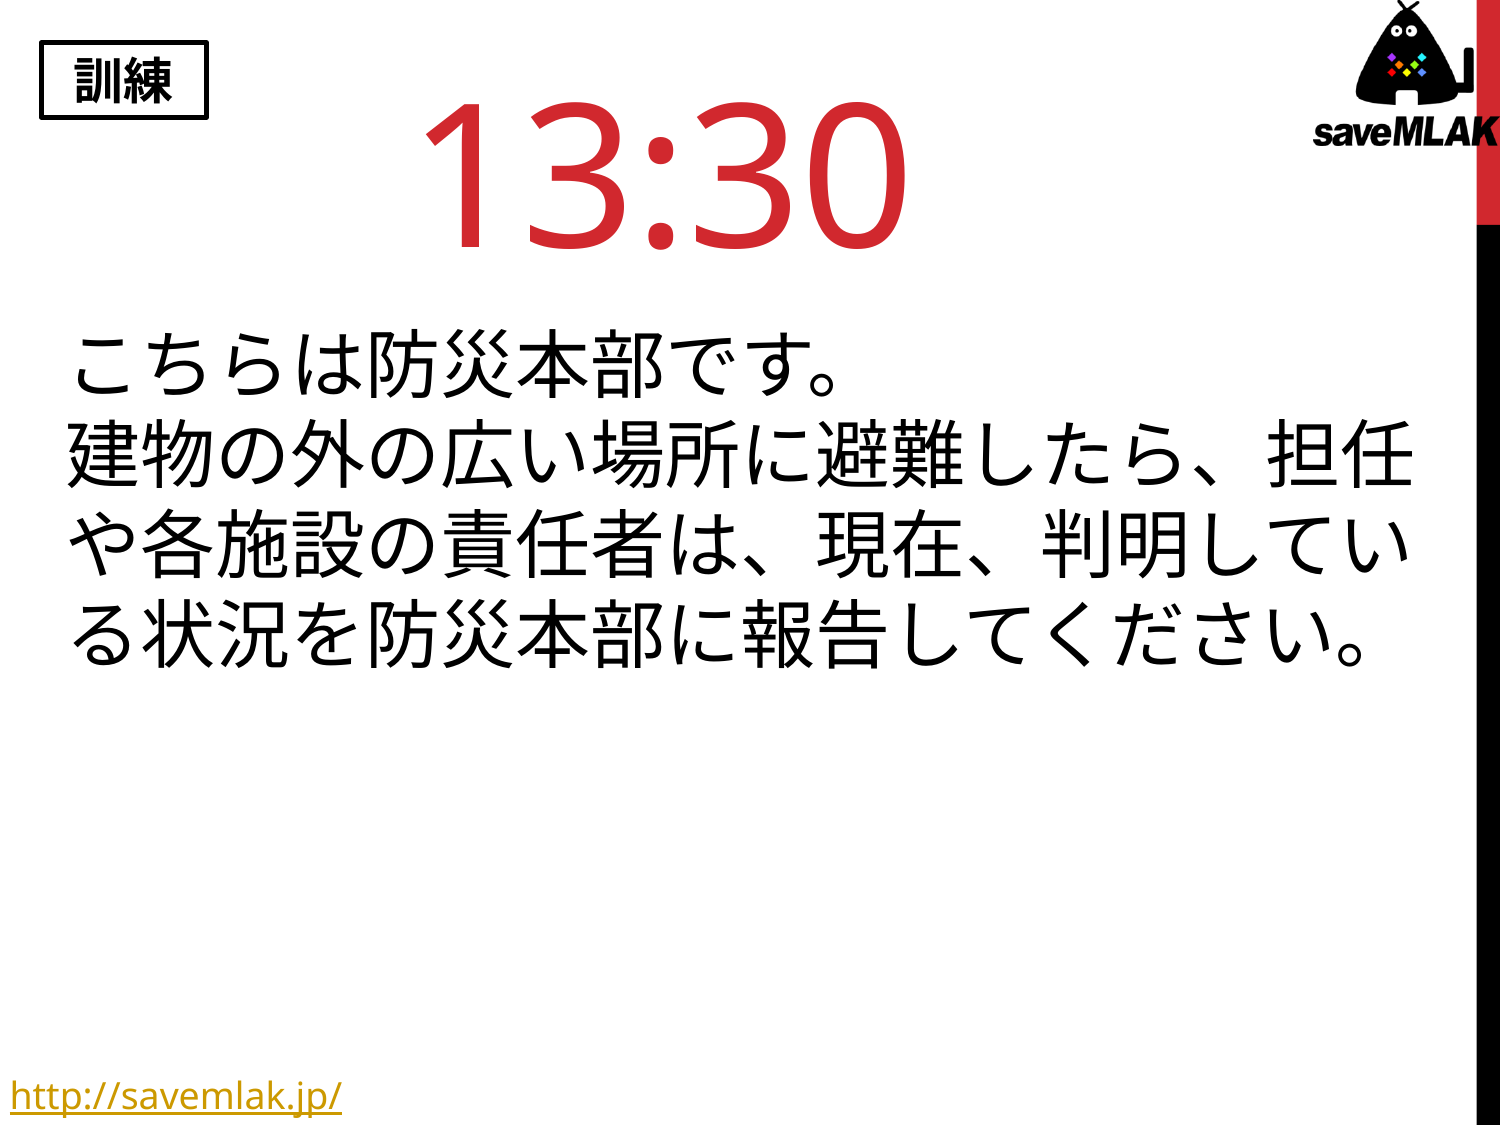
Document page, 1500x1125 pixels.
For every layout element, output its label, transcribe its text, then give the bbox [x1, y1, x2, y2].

text_box 13:30 [42, 40, 1281, 114]
text_box 訓練 [41, 42, 207, 118]
text_box こちらは防災本部です。 建物の外の広い場所に避難したら、担任や各施設の責任者は、現在、判明している状況を防災本部に報告してください。 [28, 310, 1453, 686]
picture [1313, 0, 1500, 146]
text_box http://savemlak.jp/ [0, 1064, 358, 1125]
